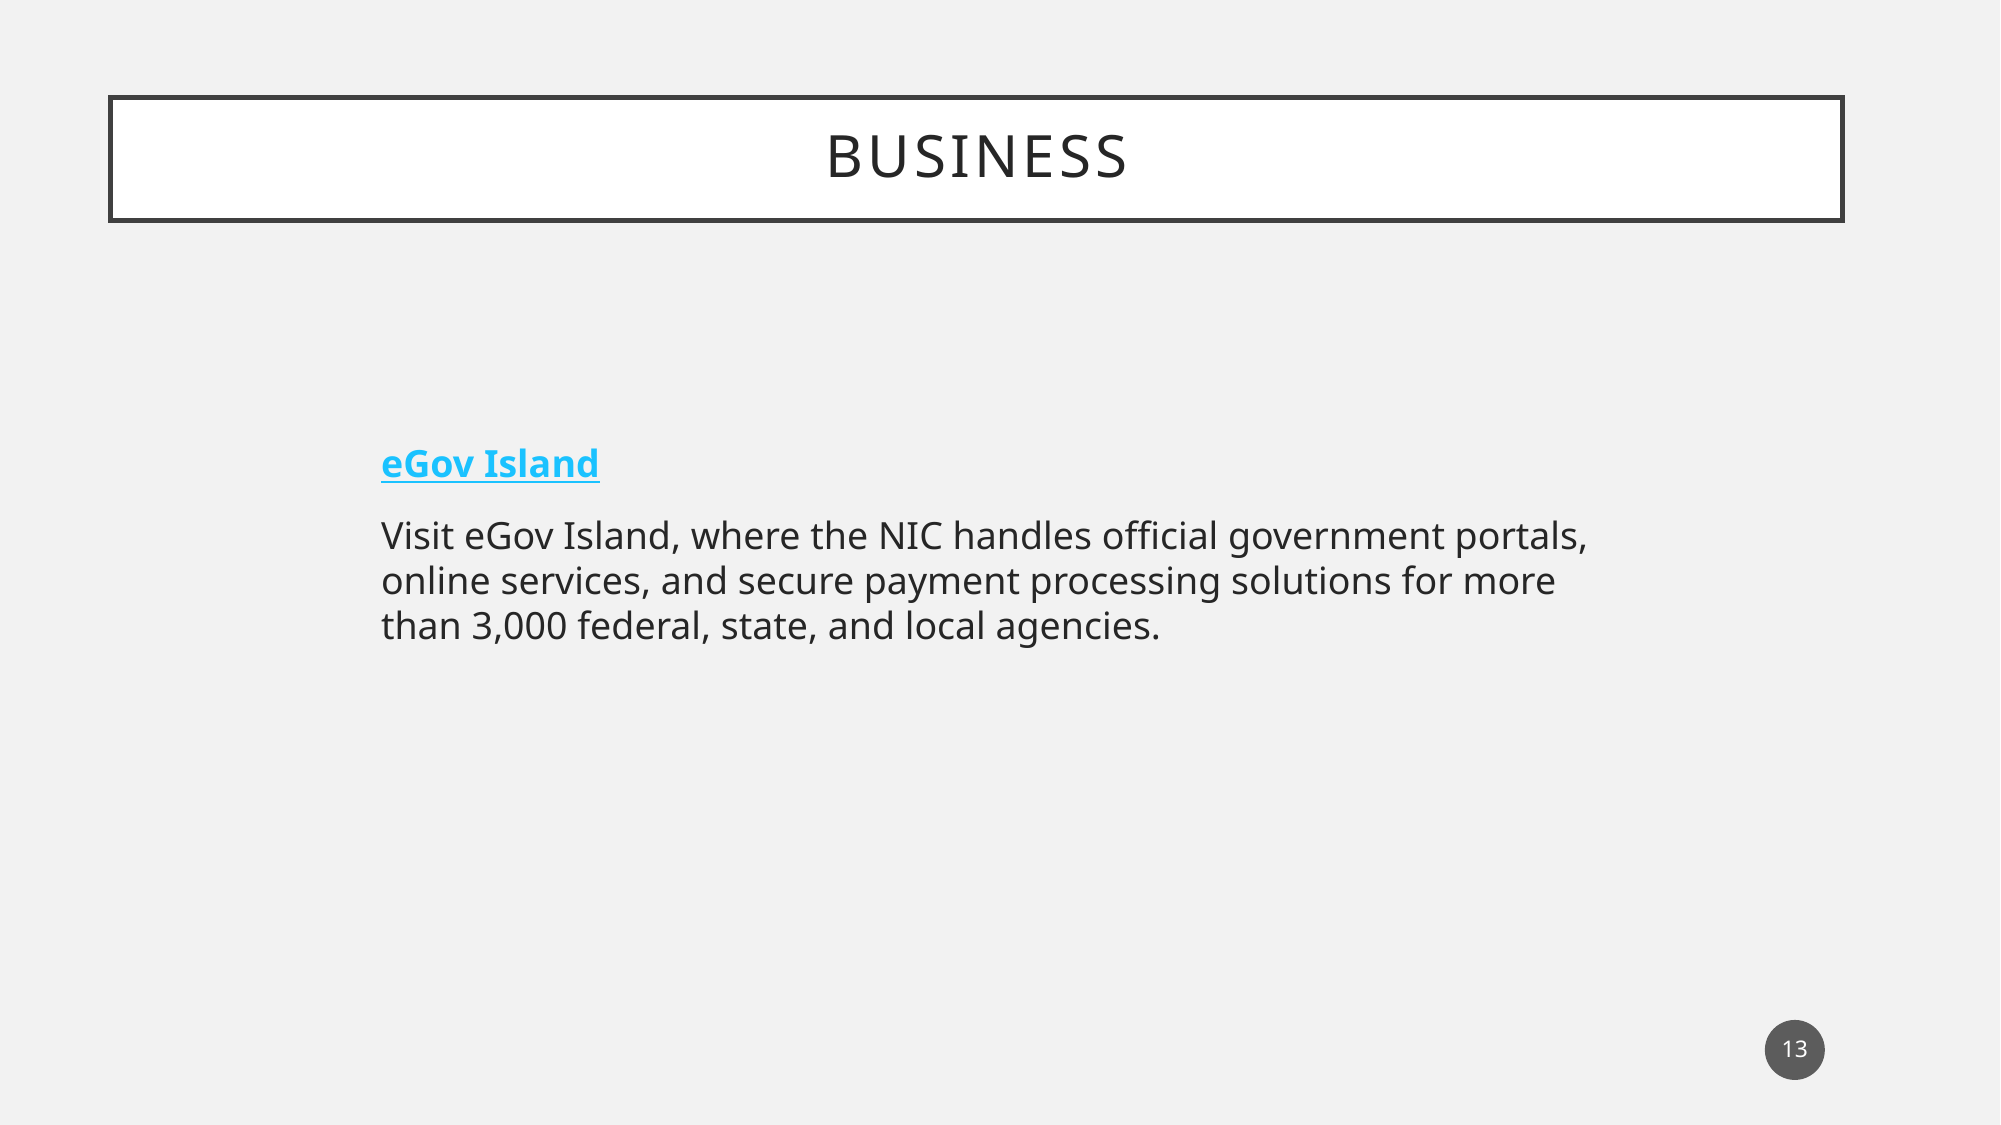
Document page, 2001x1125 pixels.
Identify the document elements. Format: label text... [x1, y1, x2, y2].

slide_number 13 [1764, 1019, 1825, 1080]
list eGov Island Visit eGov Island, where the NIC handles official government portals, online services, and secure payment processing solutions for more than 3,000 federal, state, and local agencies. [366, 432, 1634, 942]
title Business [108, 95, 1845, 223]
